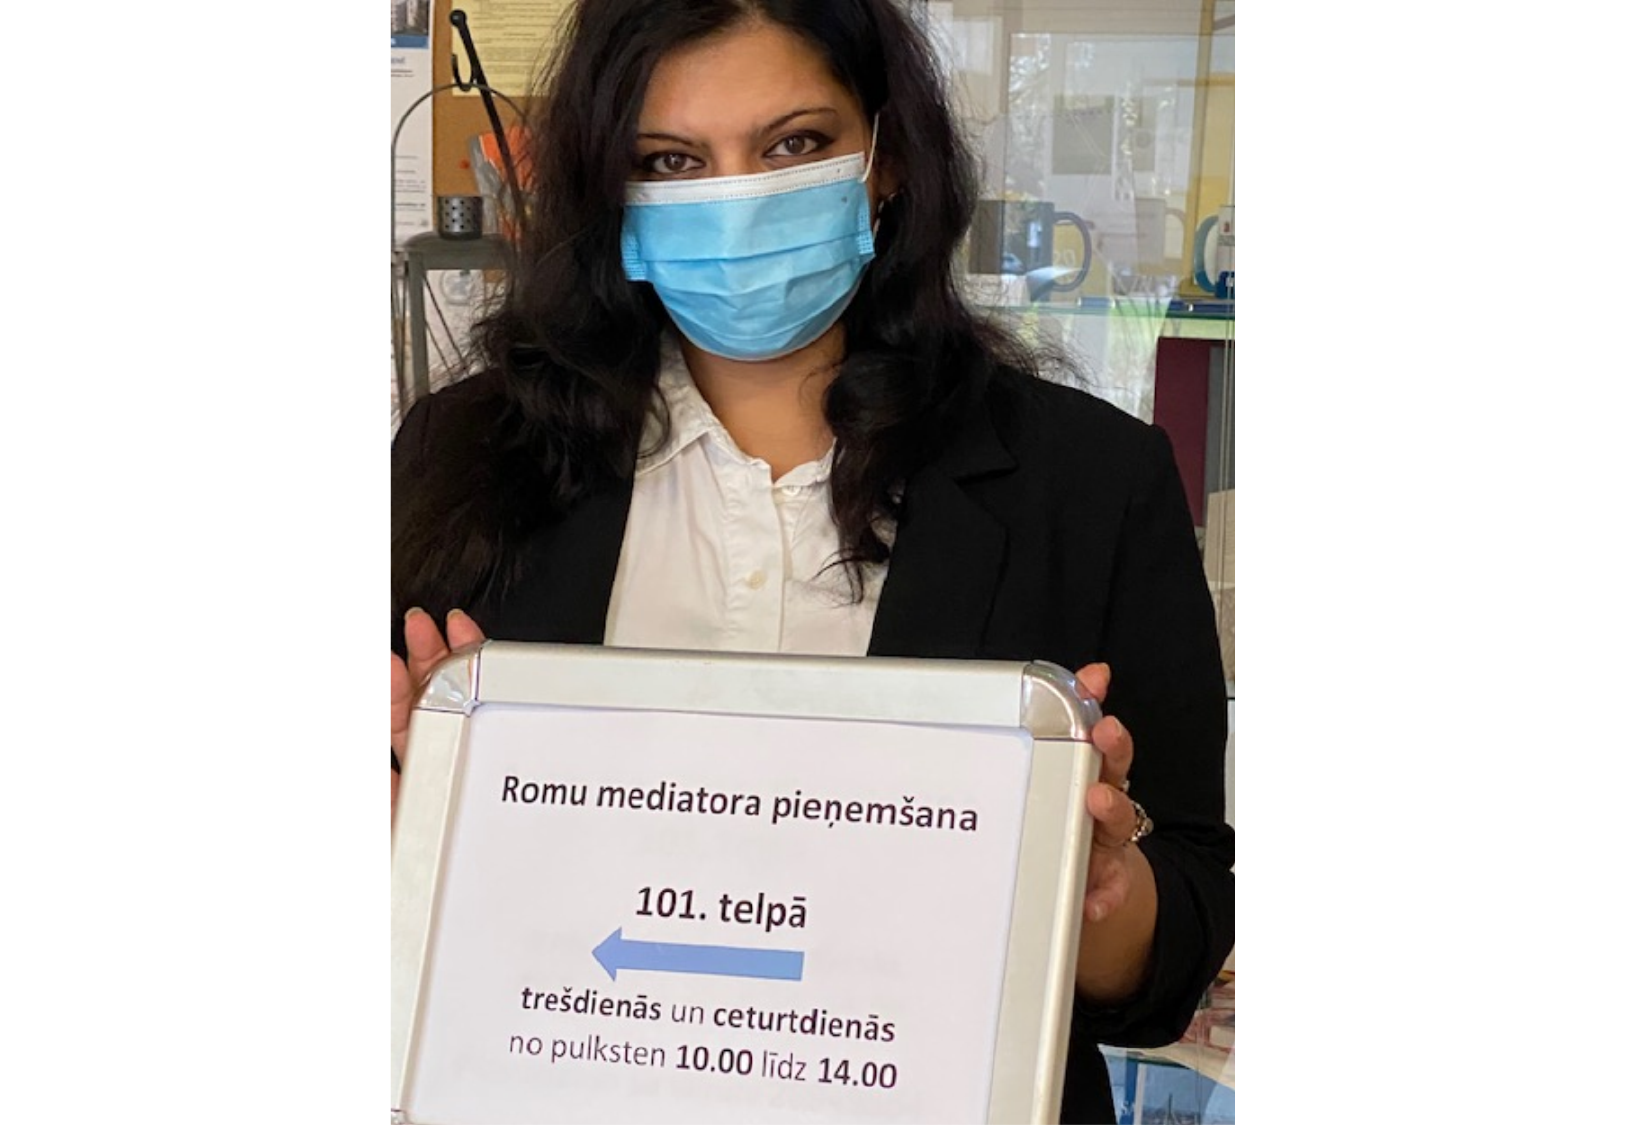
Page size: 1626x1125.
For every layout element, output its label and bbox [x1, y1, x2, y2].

picture [249, 1, 1375, 1124]
